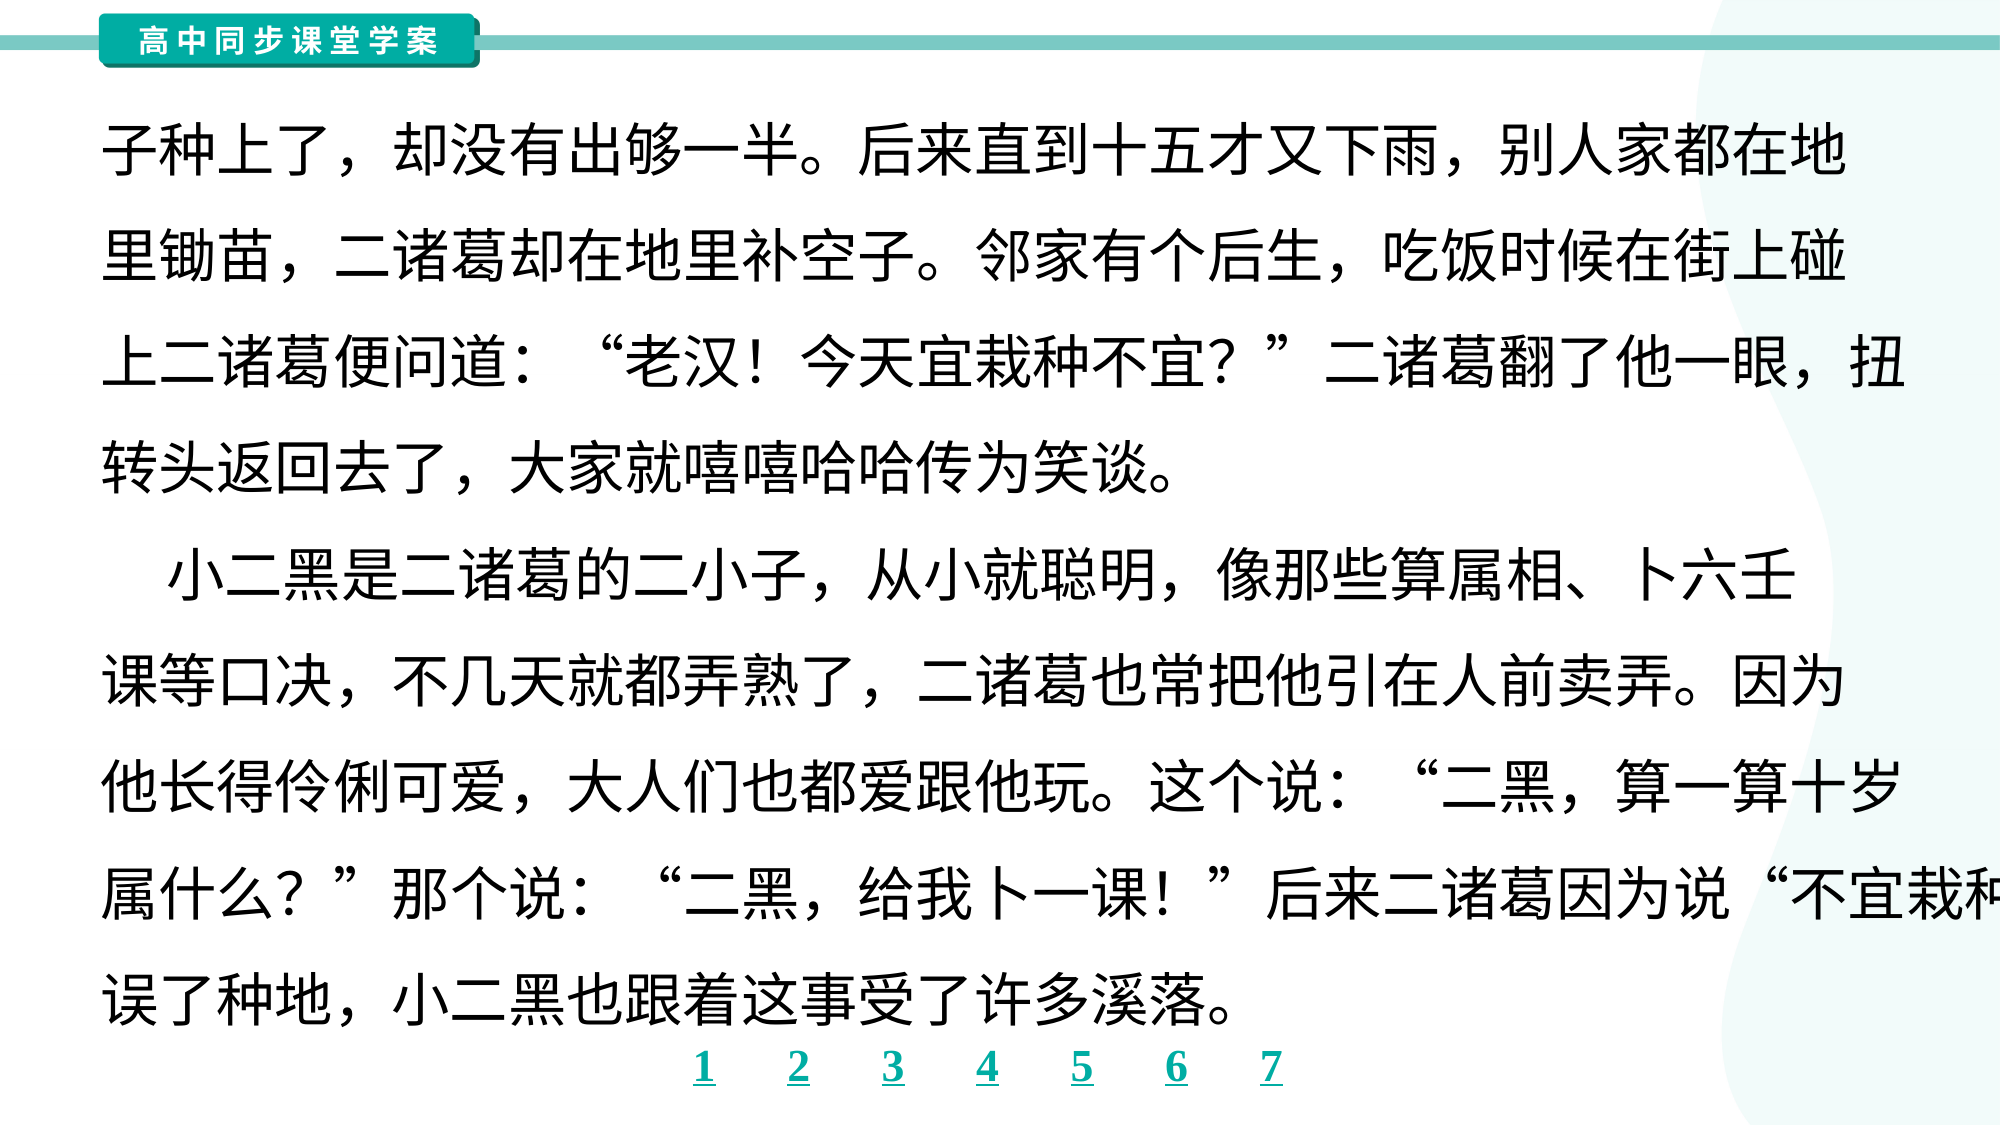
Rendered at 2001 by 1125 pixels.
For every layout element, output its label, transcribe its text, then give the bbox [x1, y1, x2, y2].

picture [0, 0, 2000, 1125]
text_box 子种上了，却没有出够一半。后来直到十五才又下雨，别人家都在地 里锄苗，二诸葛却在地里补空子。邻家有个后生，吃饭时候在街上碰 上二诸葛便问道：“老汉！今天宜栽种不宜？”二诸葛翻了他一眼，扭 转头返回去了，大家就嘻嘻哈哈传为笑谈。 小二黑是二诸葛的二小子，从小就聪明，像那些算属相、卜六壬 课等口决，不几天就都弄熟了，二诸葛也常把他引在人前卖弄。因为 他长得伶俐可爱，大人们也都爱跟他玩。这个说：“二黑，算一算十岁 属什么？”那个说：“二黑，给我卜一课！”后来二诸葛因为说“不宜栽种” 误了种地，小二黑也跟着这事受了许多溪落。 [100, 76, 1899, 1033]
